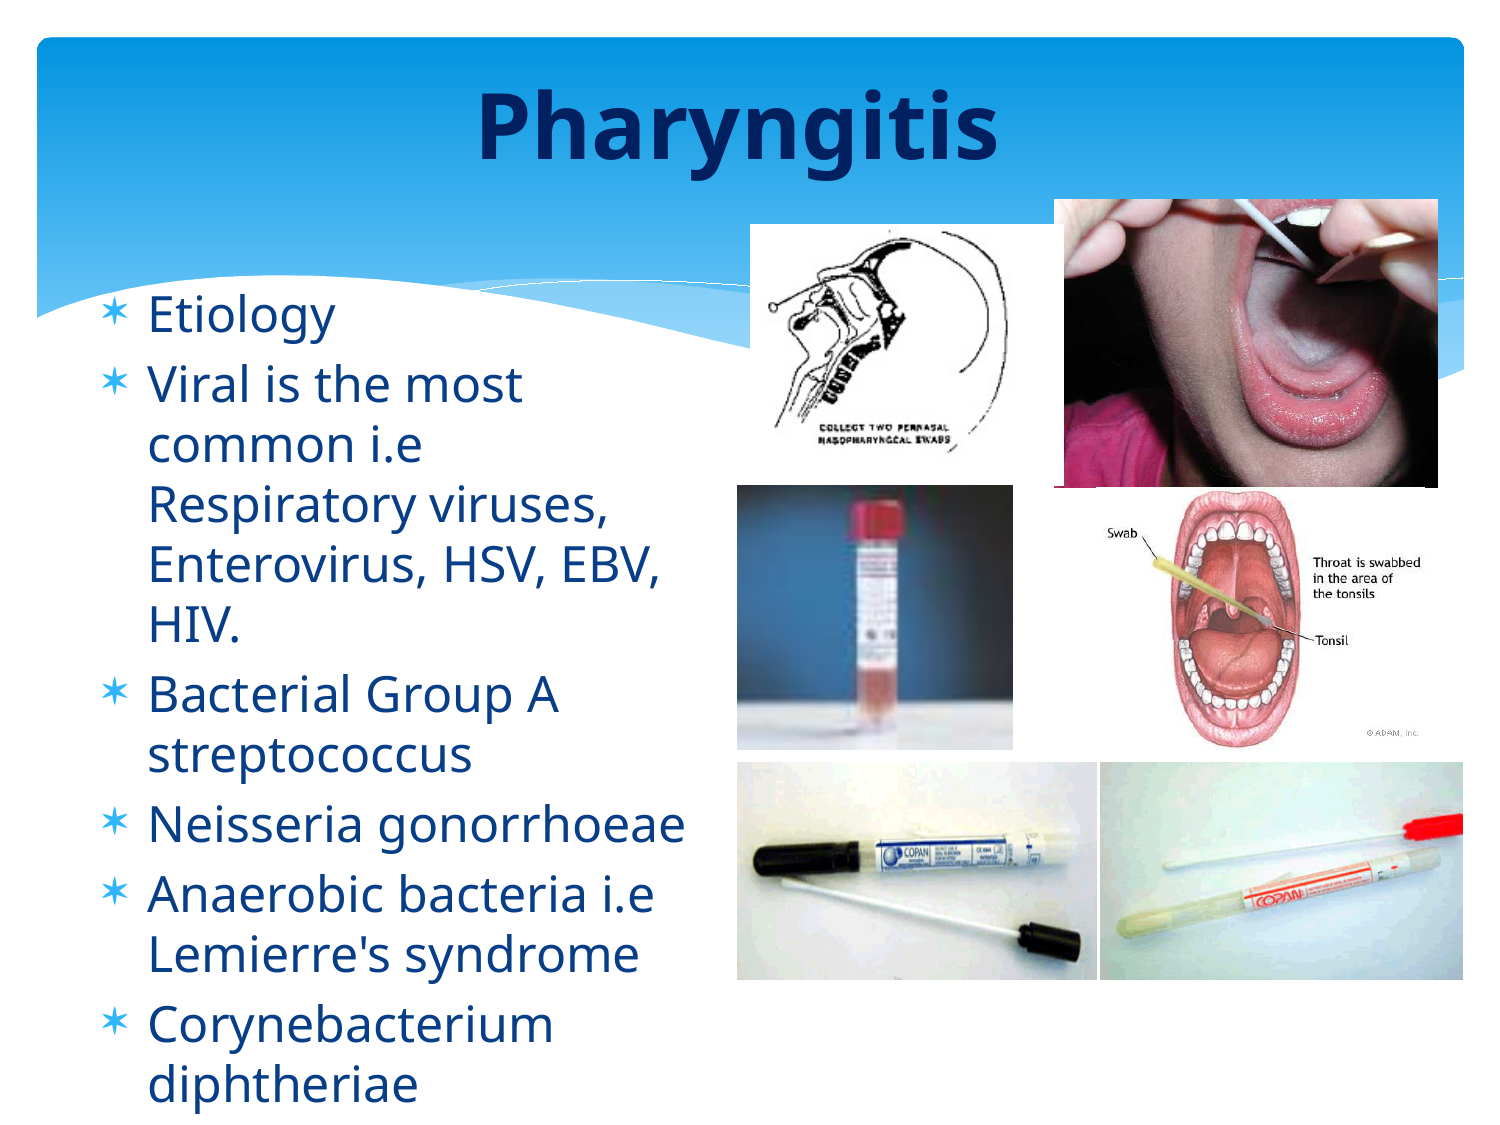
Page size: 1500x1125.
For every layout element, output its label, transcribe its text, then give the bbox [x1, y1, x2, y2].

picture [1099, 762, 1463, 981]
picture [737, 762, 1098, 981]
title Pharyngitis [62, 20, 1413, 226]
list Etiology Viral is the most common i.e Respiratory viruses, Enterovirus, HSV, EBV, HIV. Bacterial Group A streptococcus Neisseria gonorrhoeae Anaerobic bacteria i.e Lemierre's syndrome Corynebacterium diphtheriae [87, 275, 715, 841]
picture [737, 199, 1438, 751]
